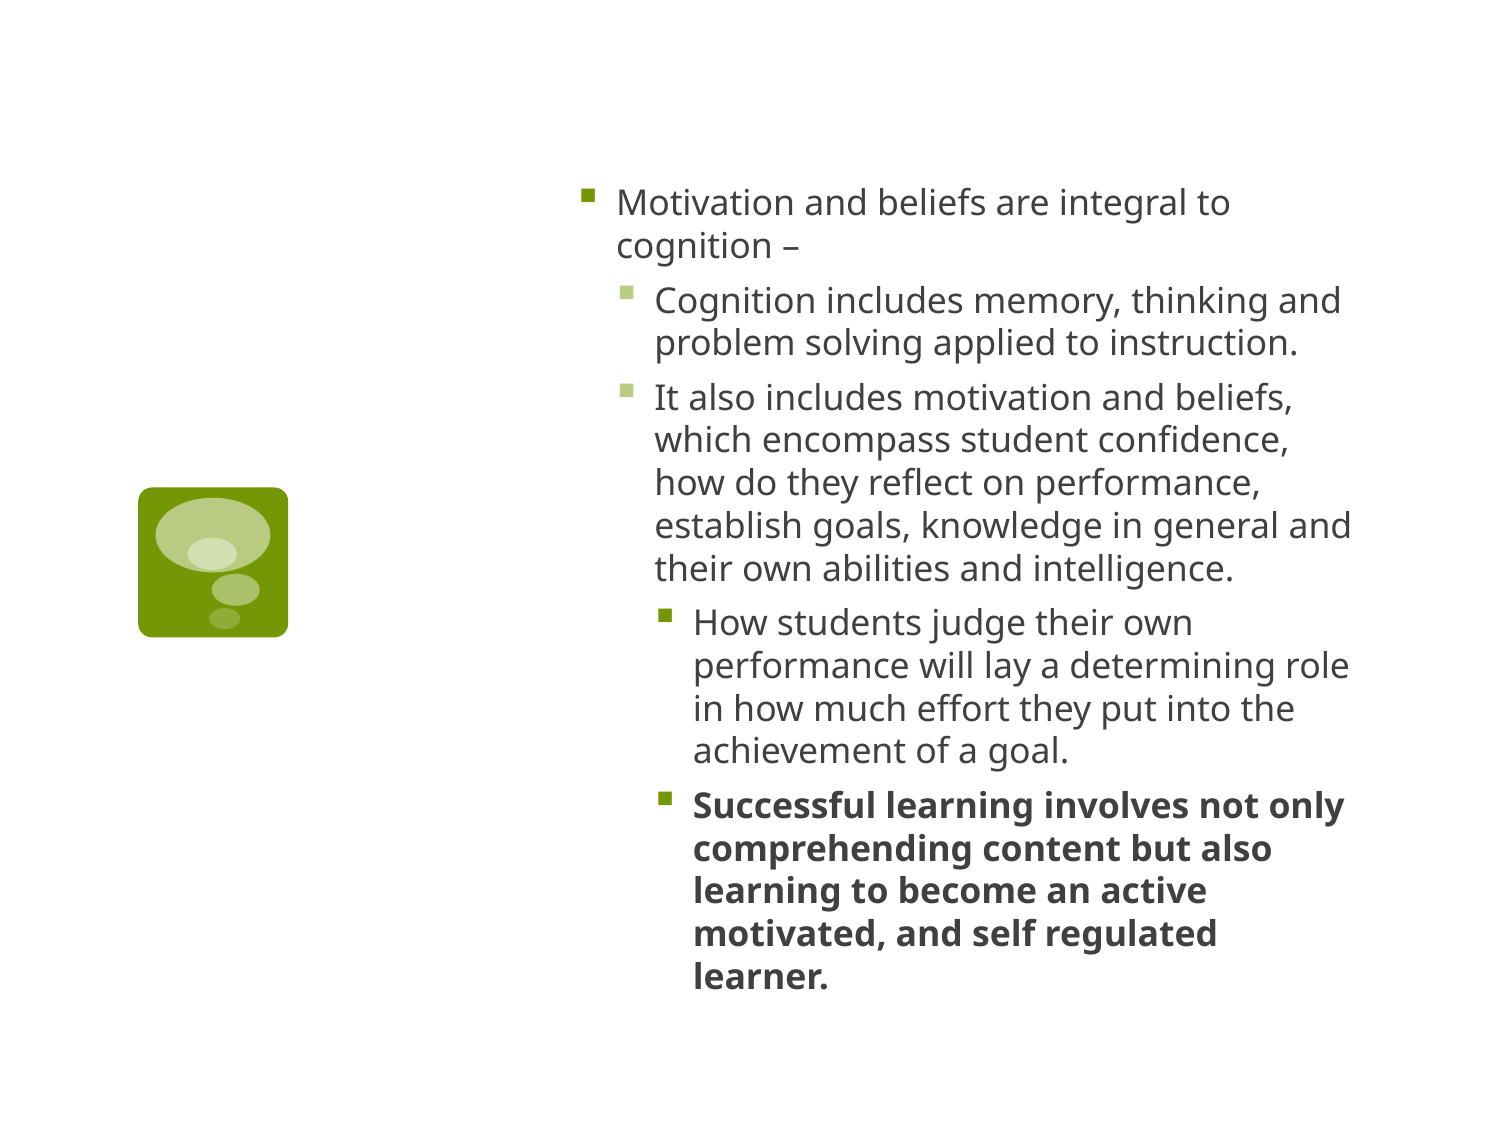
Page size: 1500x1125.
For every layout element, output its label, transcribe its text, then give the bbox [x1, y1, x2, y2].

list Motivation and beliefs are integral to cognition – Cognition includes memory, thinking and problem solving applied to instruction. It also includes motivation and beliefs, which encompass student confidence, how do they reflect on performance, establish goals, knowledge in general and their own abilities and intelligence. How students judge their own performance will lay a determining role in how much effort they put into the achievement of a goal. Successful learning involves not only comprehending content but also learning to become an active motivated, and self regulated learner. [562, 172, 1374, 1005]
